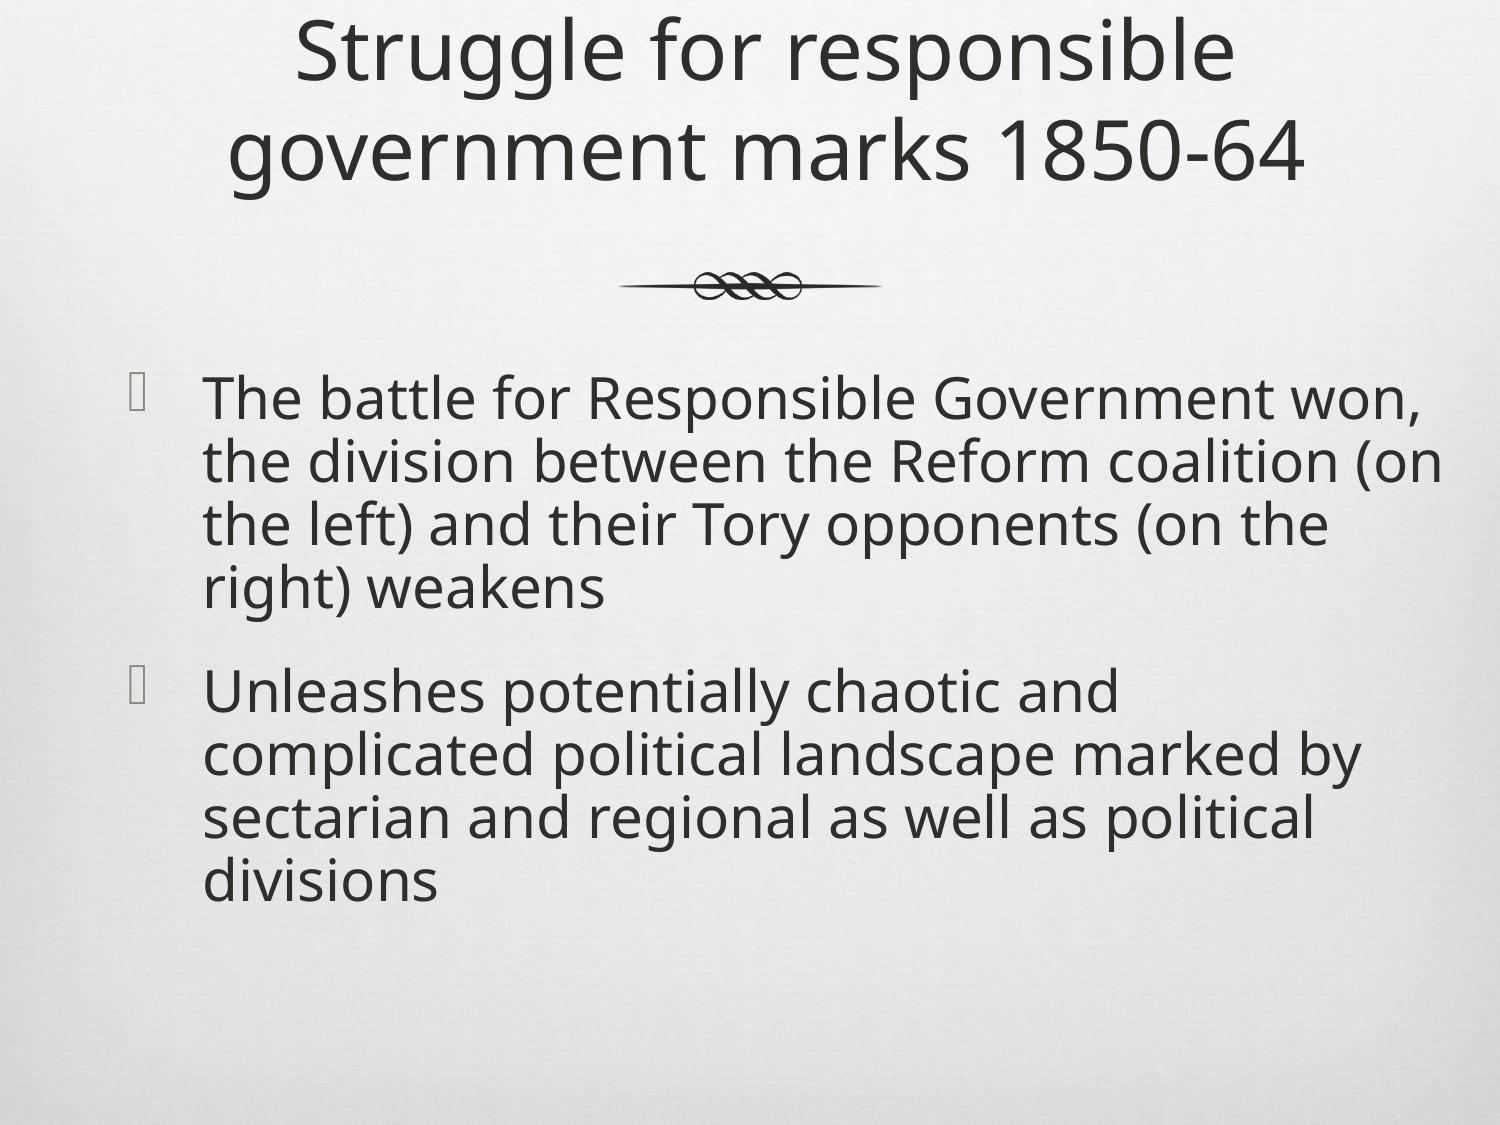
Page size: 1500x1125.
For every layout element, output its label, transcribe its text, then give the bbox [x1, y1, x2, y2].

title Struggle for responsible government marks 1850-64 [150, 59, 1384, 135]
list The battle for Responsible Government won, the division between the Reform coalition (on the left) and their Tory opponents (on the right) weakens Unleashes potentially chaotic and complicated political landscape marked by sectarian and regional as well as political divisions [112, 249, 1466, 1089]
